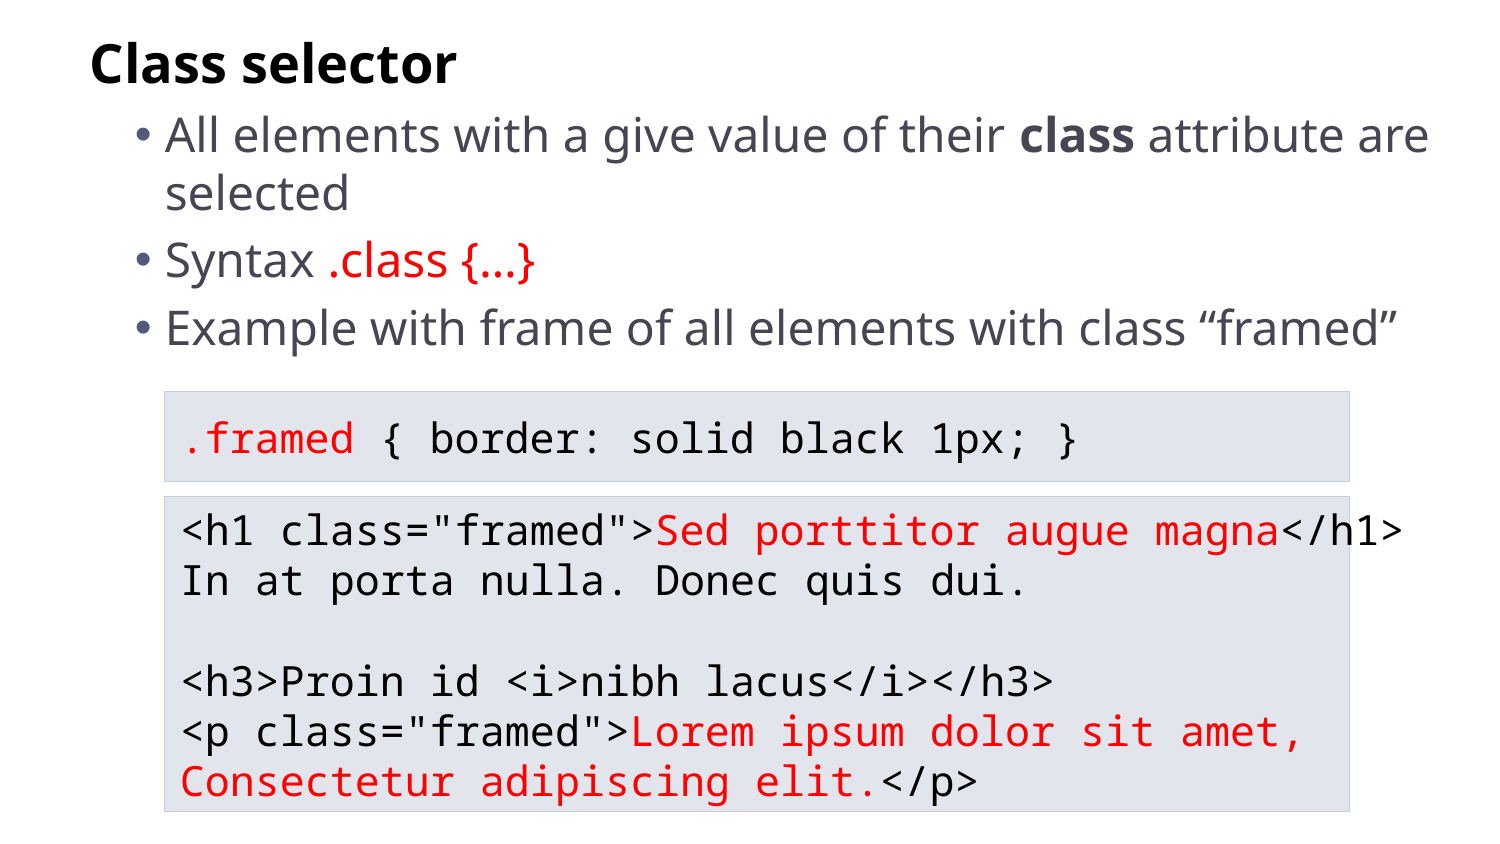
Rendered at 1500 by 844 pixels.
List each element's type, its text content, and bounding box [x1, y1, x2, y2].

text_box .framed { border: solid black 1px; } [164, 391, 1350, 482]
text_box <h1 class="framed">Sed porttitor augue magna</h1> In at porta nulla. Donec quis dui. <h3>Proin id <i>nibh lacus</i></h3> <p class="framed">Lorem ipsum dolor sit amet, Consectetur adipiscing elit.</p> [164, 496, 1350, 812]
list Class selector All elements with a give value of their class attribute are selected Syntax .class {…} Example with frame of all elements with class “framed” [75, 21, 1475, 835]
